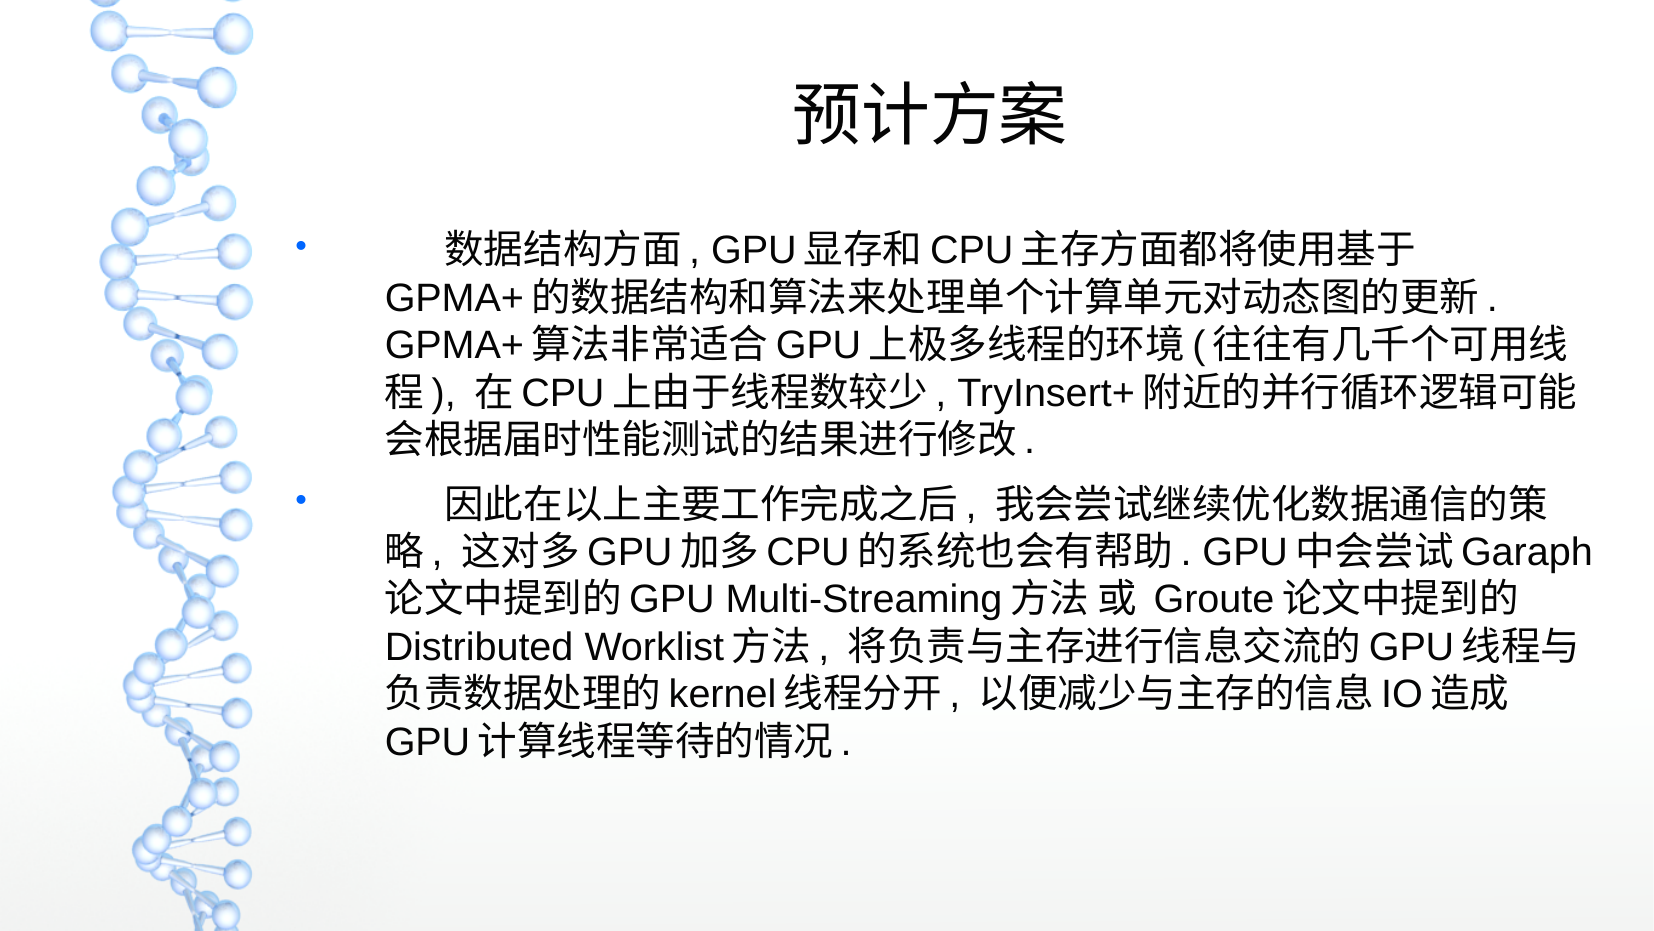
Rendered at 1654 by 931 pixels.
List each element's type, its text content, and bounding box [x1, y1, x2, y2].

text_box 数据结构方面, GPU显存和CPU主存方面都将使用基于GPMA+的数据结构和算法来处理单个计算单元对动态图的更新. GPMA+算法非常适合GPU上极多线程的环境(往往有几千个可用线程), 在CPU上由于线程数较少, TryInsert+附近的并行循环逻辑可能会根据届时性能测试的结果进行修改. 因此在以上主要工作完成之后, 我会尝试继续优化数据通信的策略, 这对多GPU加多CPU的系统也会有帮助. GPU中会尝试Garaph论文中提到的GPU Multi-Streaming方法 或 Groute论文中提到的Distributed Worklist方法, 将负责与主存进行信息交流的GPU线程与负责数据处理的kernel线程分开, 以便减少与主存的信息IO造成GPU计算线程等待的情况. [265, 224, 1595, 764]
picture [0, 0, 1654, 931]
text_box 预计方案 [265, 35, 1595, 189]
